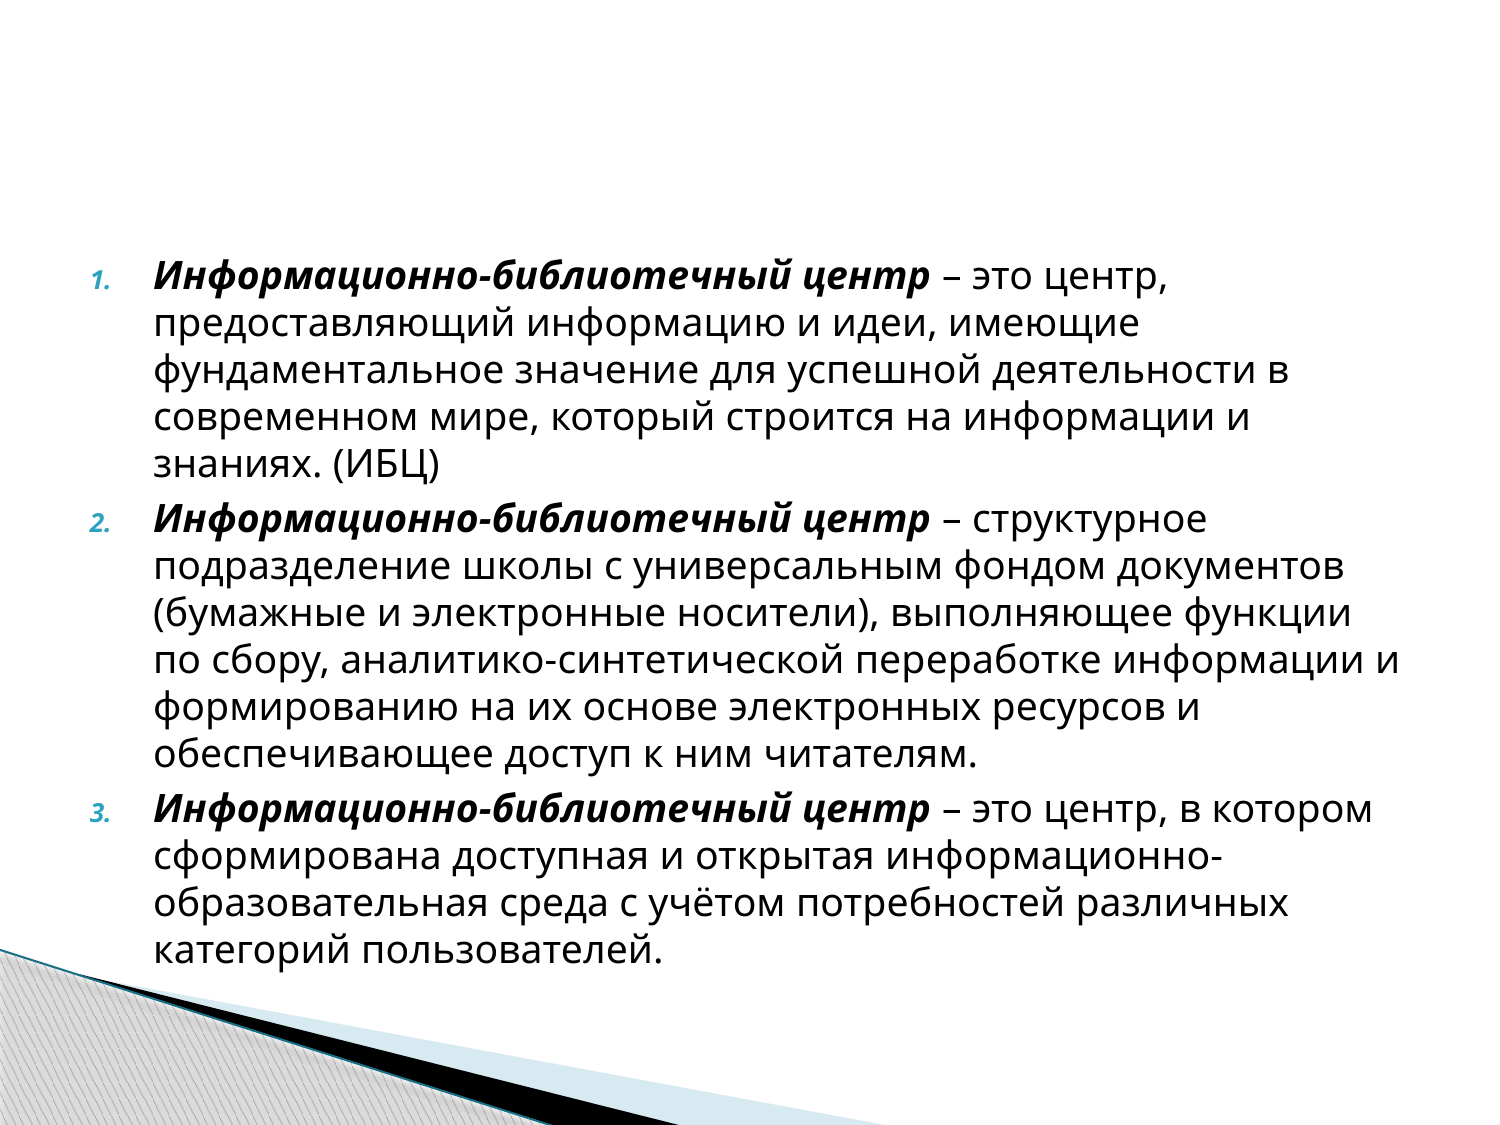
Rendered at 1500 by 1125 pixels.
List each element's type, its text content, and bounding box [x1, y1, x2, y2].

list Информационно-библиотечный центр – это центр, предоставляющий информацию и идеи, имеющие фундаментальное значение для успешной деятельности в современном мире, который строится на информации и знаниях. (ИБЦ) Информационно-библиотечный центр – структурное подразделение школы с универсальным фондом документов (бумажные и электронные носители), выполняющее функции по сбору, аналитико-синтетической переработке информации и формированию на их основе электронных ресурсов и обеспечивающее доступ к ним читателям. Информационно-библиотечный центр – это центр, в котором сформирована доступная и открытая информационно-образовательная среда с учётом потребностей различных категорий пользователей. [75, 243, 1425, 986]
